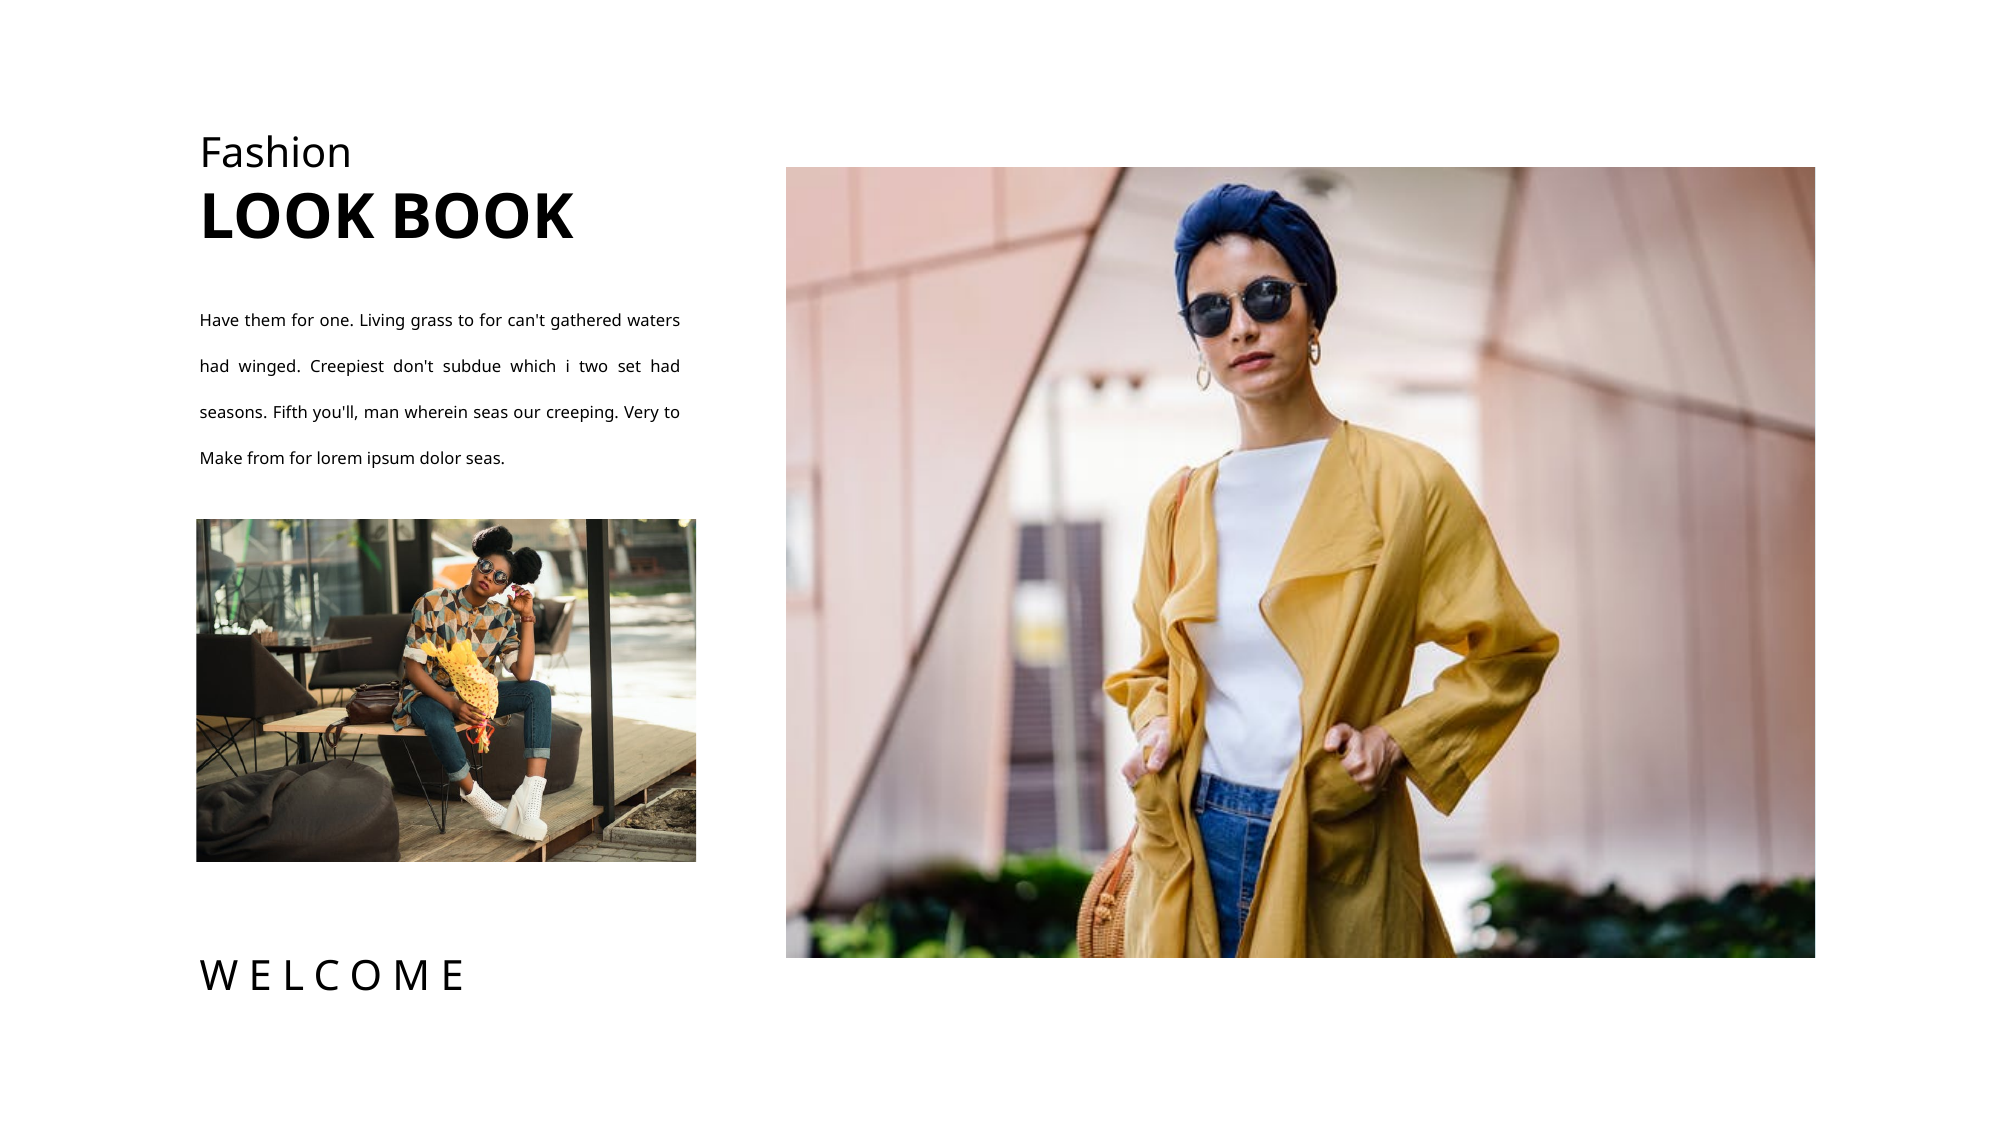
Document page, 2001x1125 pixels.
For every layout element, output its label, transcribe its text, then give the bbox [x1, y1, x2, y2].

text_box Fashion LOOK BOOK [184, 118, 635, 258]
text_box WELCOME [184, 941, 502, 1006]
picture [196, 519, 697, 862]
picture [786, 167, 1816, 958]
text_box Have them for one. Living grass to for can't gathered waters had winged. Creepiest don't subdue which i two set had seasons. Fifth you'll, man wherein seas our creeping. Very to Make from for lorem ipsum dolor seas. [184, 276, 696, 475]
